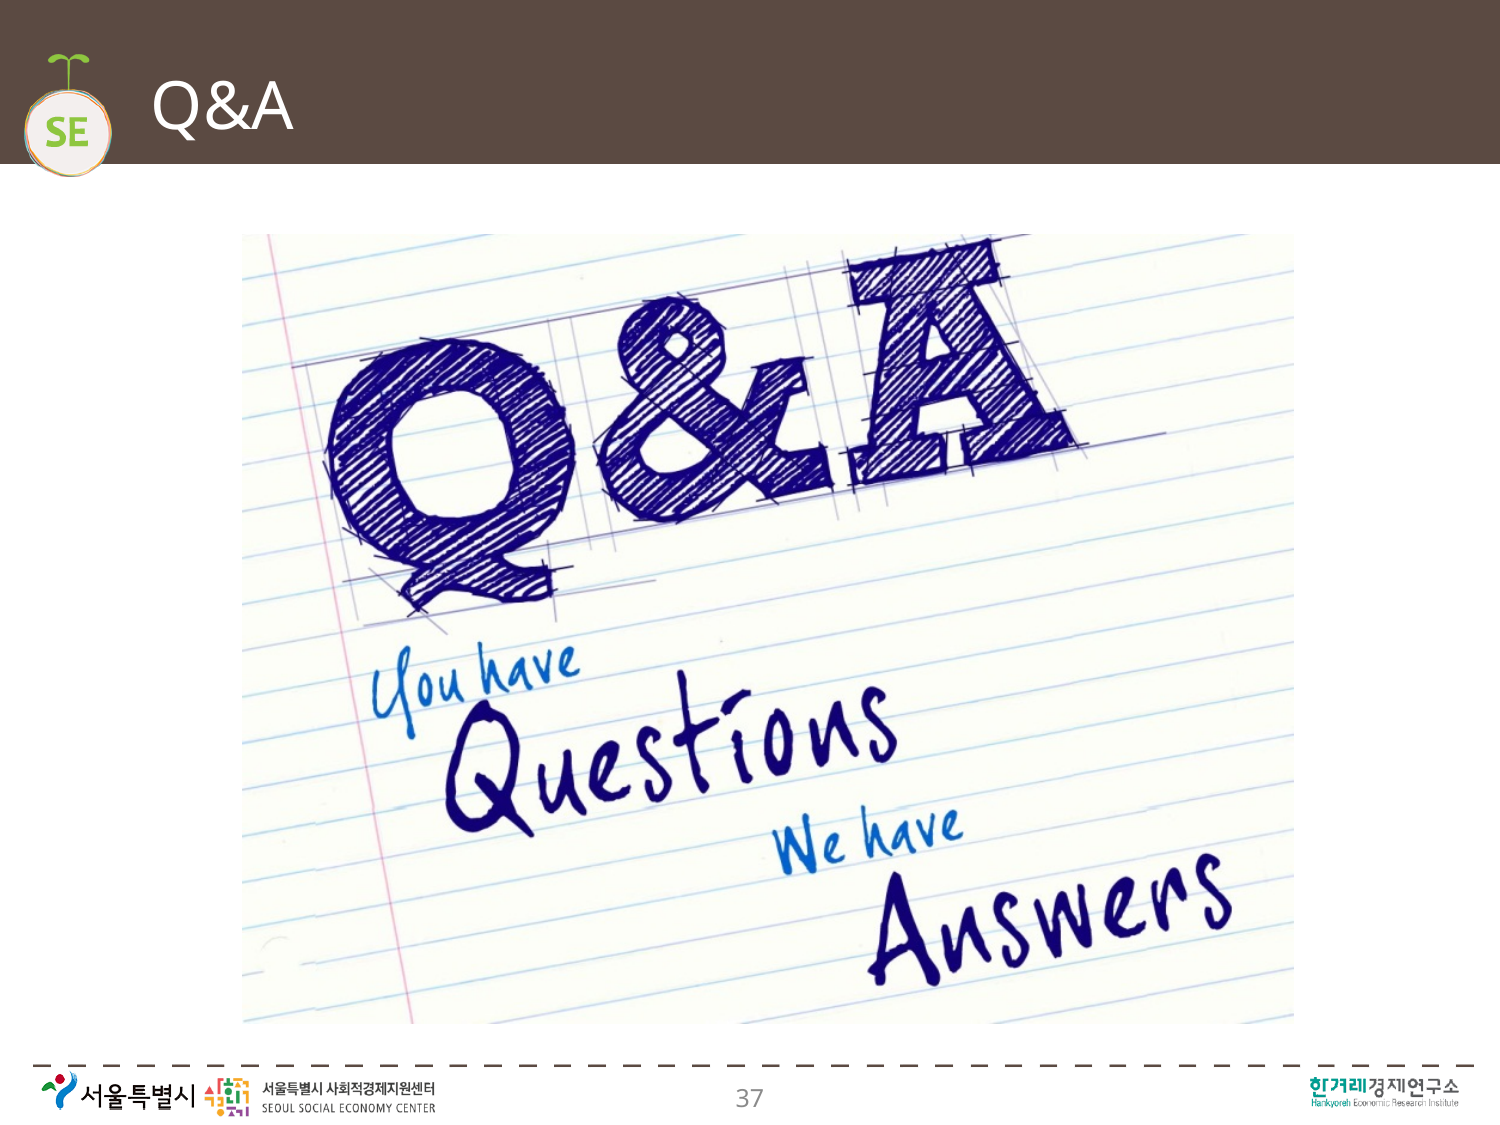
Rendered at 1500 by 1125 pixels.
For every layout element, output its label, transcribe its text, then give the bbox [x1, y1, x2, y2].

picture [0, 0, 1500, 1125]
slide_number 37 [696, 1069, 804, 1125]
title Q&A [135, 45, 1463, 161]
